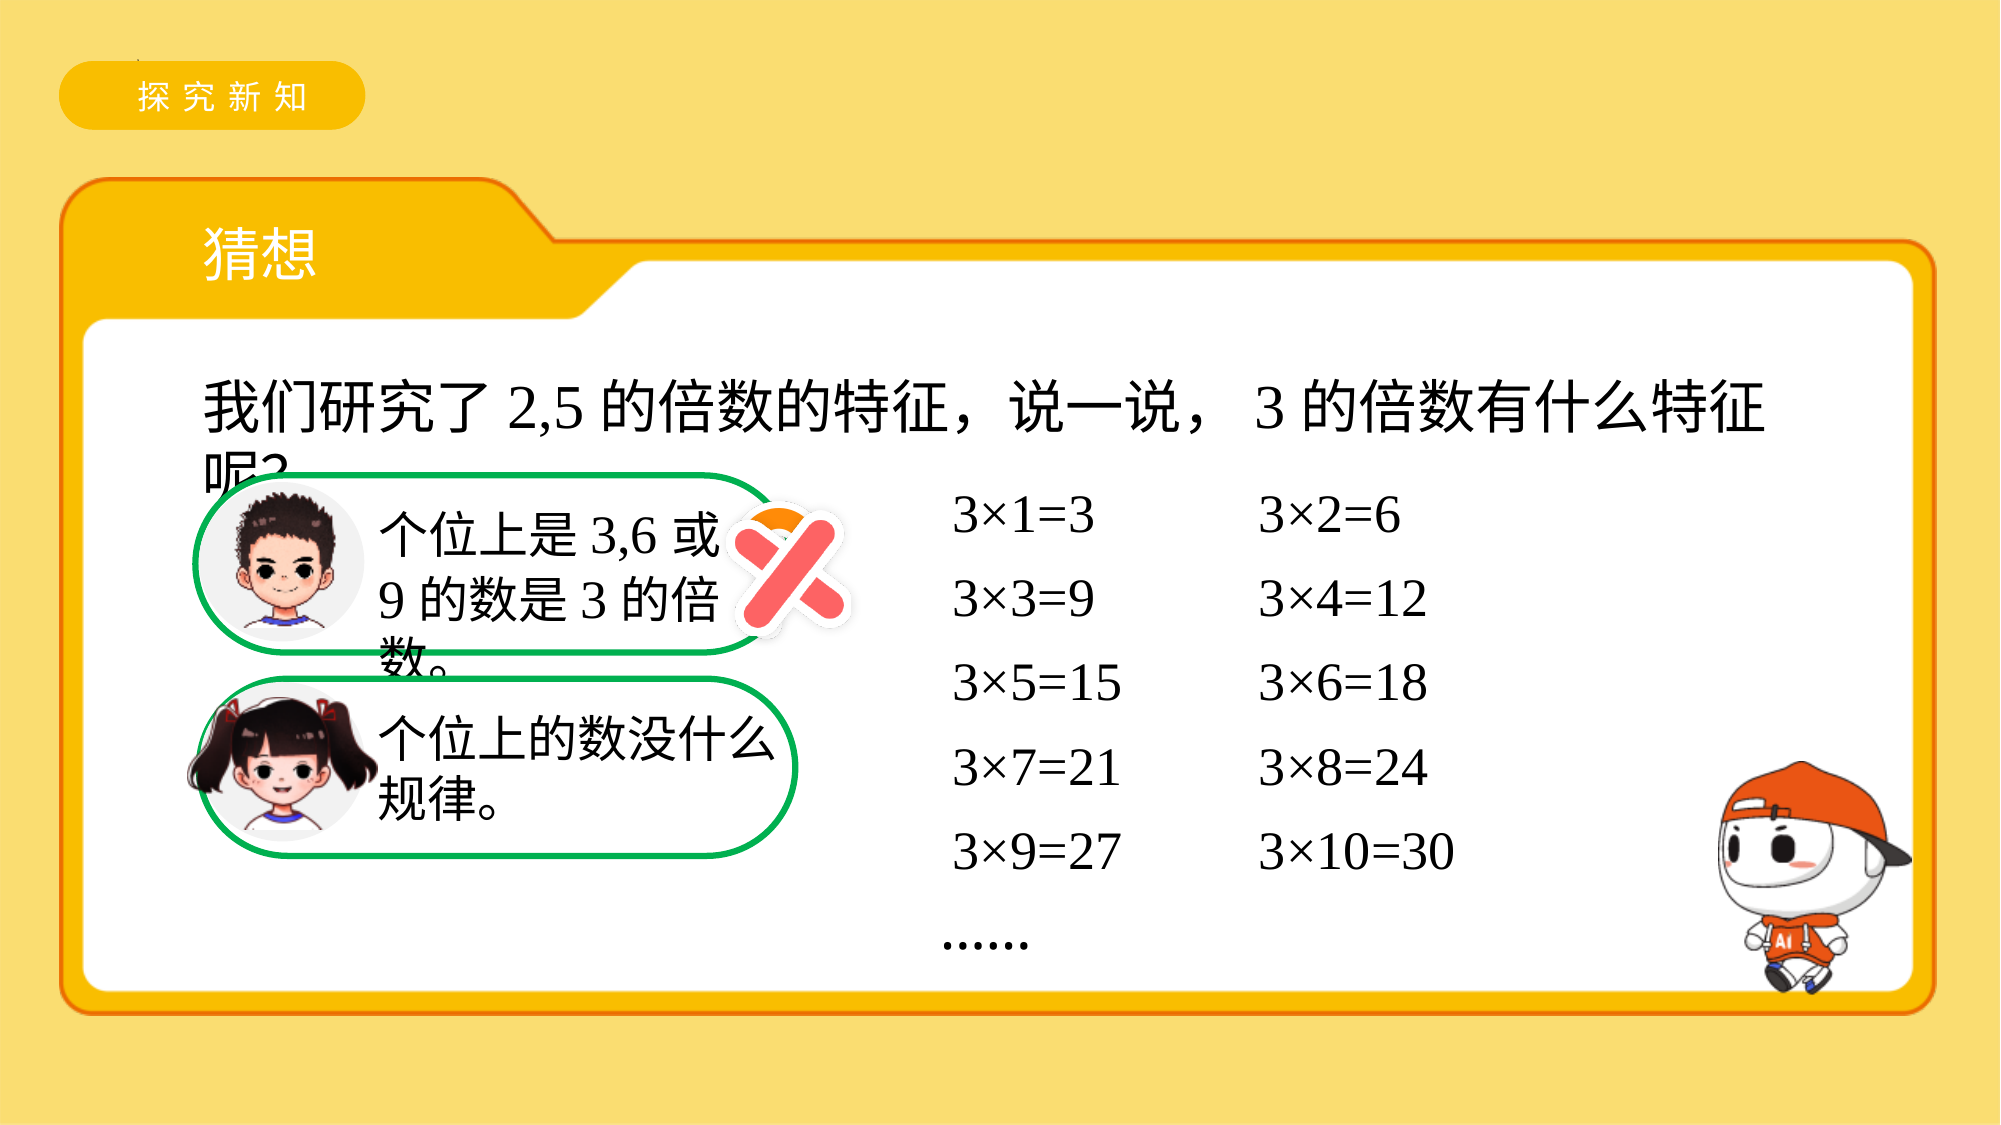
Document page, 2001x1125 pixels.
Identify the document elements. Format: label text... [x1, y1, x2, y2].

text_box 3×6=18 [1244, 639, 1444, 719]
text_box 3×9=27 [937, 807, 1138, 883]
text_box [187, 678, 796, 856]
text_box 3×5=15 [937, 639, 1138, 719]
text_box 3×1=3 [937, 471, 1111, 551]
text_box 3×8=24 [1244, 723, 1444, 804]
text_box 猜想 [187, 210, 494, 295]
text_box 探究新知 [111, 68, 333, 124]
text_box 3×7=21 [937, 723, 1138, 804]
text_box 3×10=30 [1244, 807, 1472, 888]
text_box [195, 475, 792, 653]
text_box 我们研究了2,5的倍数的特征，说一说，3的倍数有什么特征呢？ [187, 358, 1833, 518]
picture [0, 0, 2000, 1125]
text_box 3×4=12 [1244, 555, 1444, 635]
text_box 3×3=9 [937, 555, 1111, 635]
text_box …… [925, 883, 1191, 969]
text_box 3×2=6 [1244, 471, 1417, 551]
